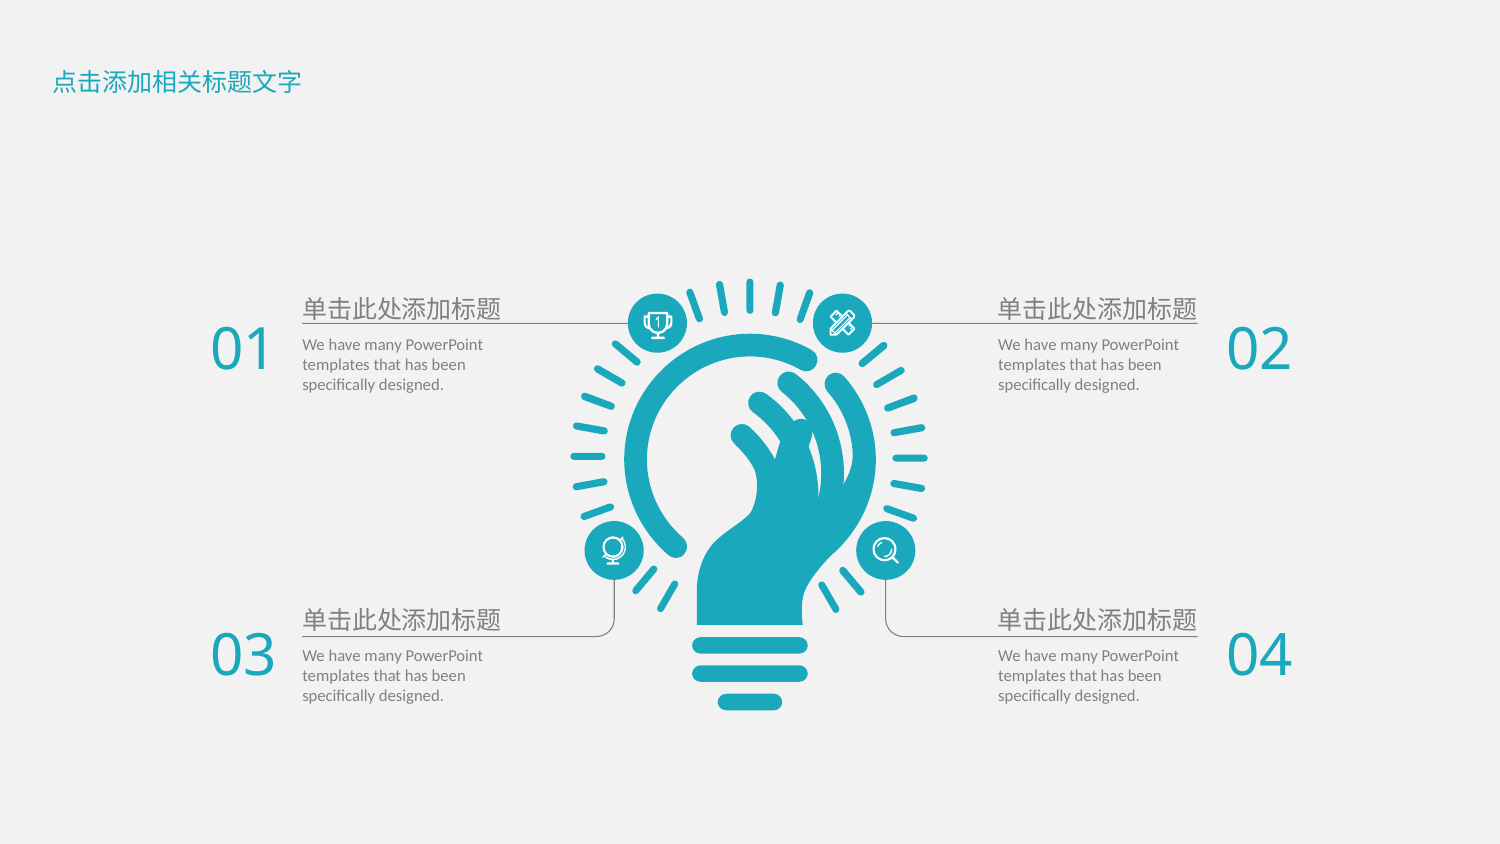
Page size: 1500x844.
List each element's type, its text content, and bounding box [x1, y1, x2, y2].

text_box 03 [189, 609, 298, 695]
text_box 单击此处添加标题 [302, 293, 532, 324]
text_box 04 [1205, 609, 1314, 695]
text_box We have many PowerPoint templates that has been specifically designed. [302, 644, 502, 705]
text_box [933, 588, 1198, 637]
text_box [302, 588, 565, 637]
text_box We have many PowerPoint templates that has been specifically designed. [302, 333, 502, 394]
text_box 单击此处添加标题 [302, 604, 532, 635]
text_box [570, 278, 928, 711]
text_box 单击此处添加标题 [997, 293, 1228, 324]
text_box We have many PowerPoint templates that has been specifically designed. [998, 644, 1198, 705]
text_box 01 [189, 303, 298, 389]
text_box 单击此处添加标题 [997, 604, 1228, 635]
text_box 02 [1205, 303, 1314, 389]
text_box We have many PowerPoint templates that has been specifically designed. [998, 333, 1198, 394]
